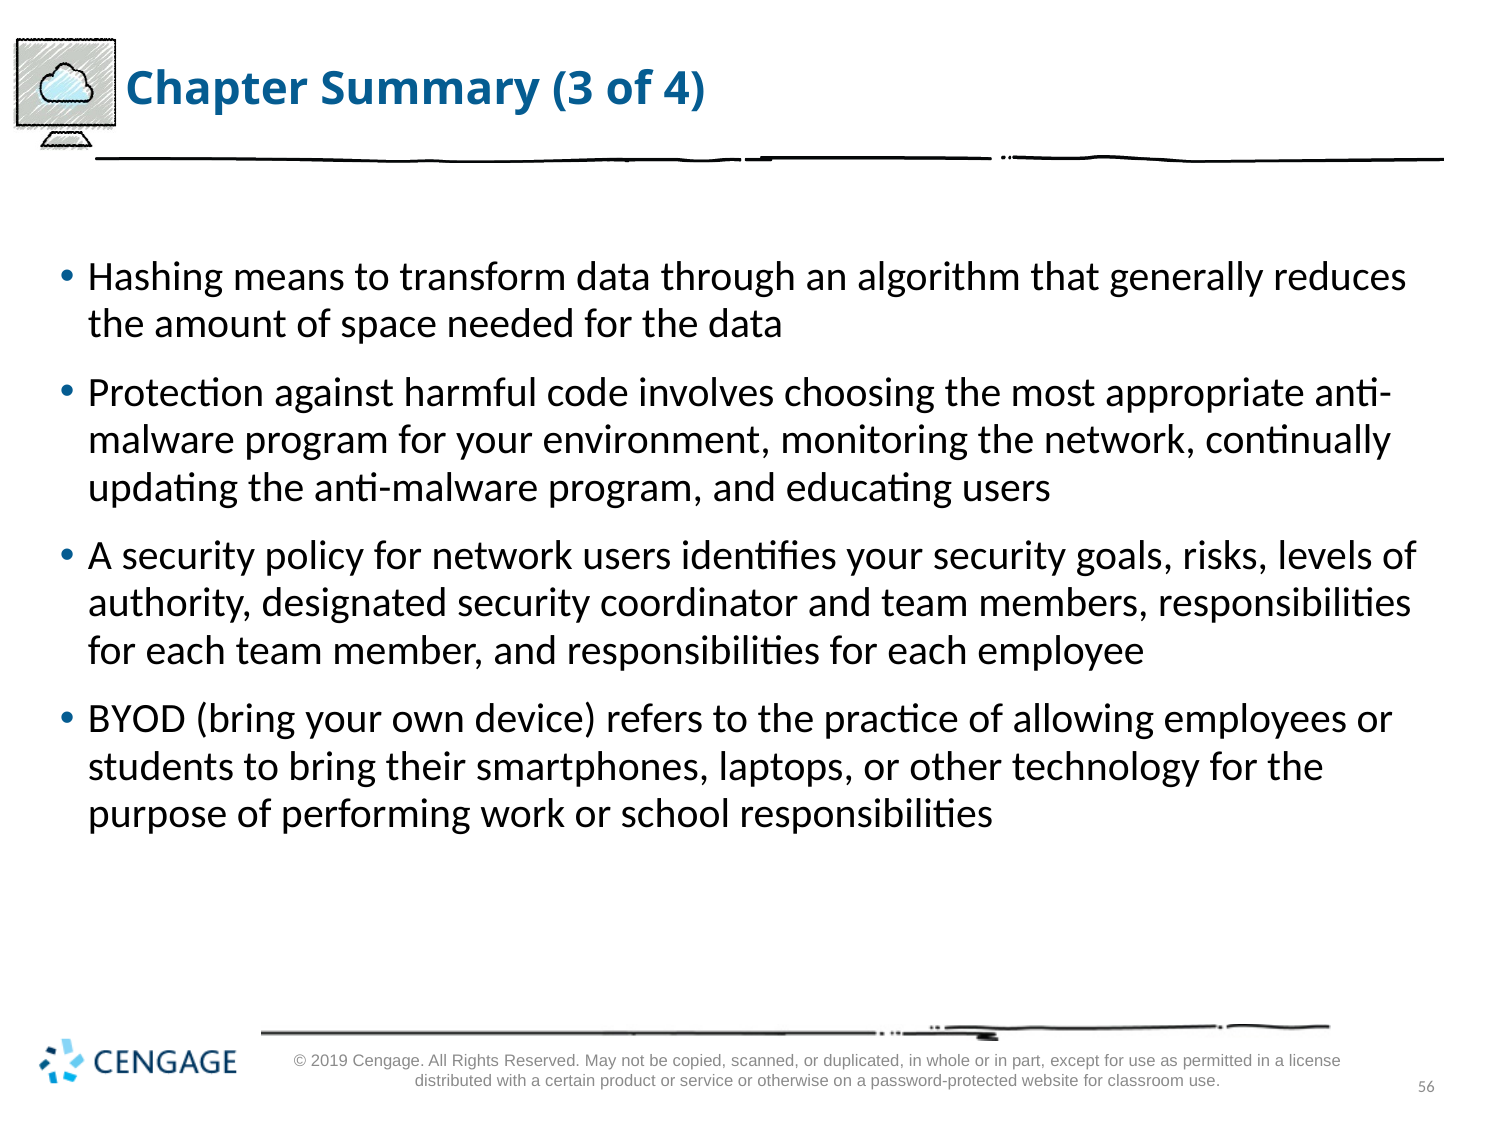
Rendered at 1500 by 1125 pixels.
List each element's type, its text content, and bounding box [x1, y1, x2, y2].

picture [95, 155, 1444, 163]
list Hashing means to transform data through an algorithm that generally reduces the amount of space needed for the data Protection against harmful code involves choosing the most appropriate anti-malware program for your environment, monitoring the network, continually updating the anti-malware program, and educating users A security policy for network users identifies your security goals, risks, levels of authority, designated security coordinator and team members, responsibilities for each team member, and responsibilities for each employee B Y O D (bring your own device) refers to the practice of allowing employees or students to bring their smartphones, laptops, or other technology for the purpose of performing work or school responsibilities [59, 252, 1441, 856]
picture [19, 1025, 249, 1096]
picture [261, 1024, 1331, 1041]
picture [13, 36, 117, 151]
footer © 2019 Cengage. All Rights Reserved. May not be copied, scanned, or duplicated, in whole or in part, except for use as permitted in a license distributed with a certain product or service or otherwise on a password-protected website for classroom use. [262, 1050, 1375, 1091]
title Chapter Summary (3 of 4) [125, 66, 1442, 116]
